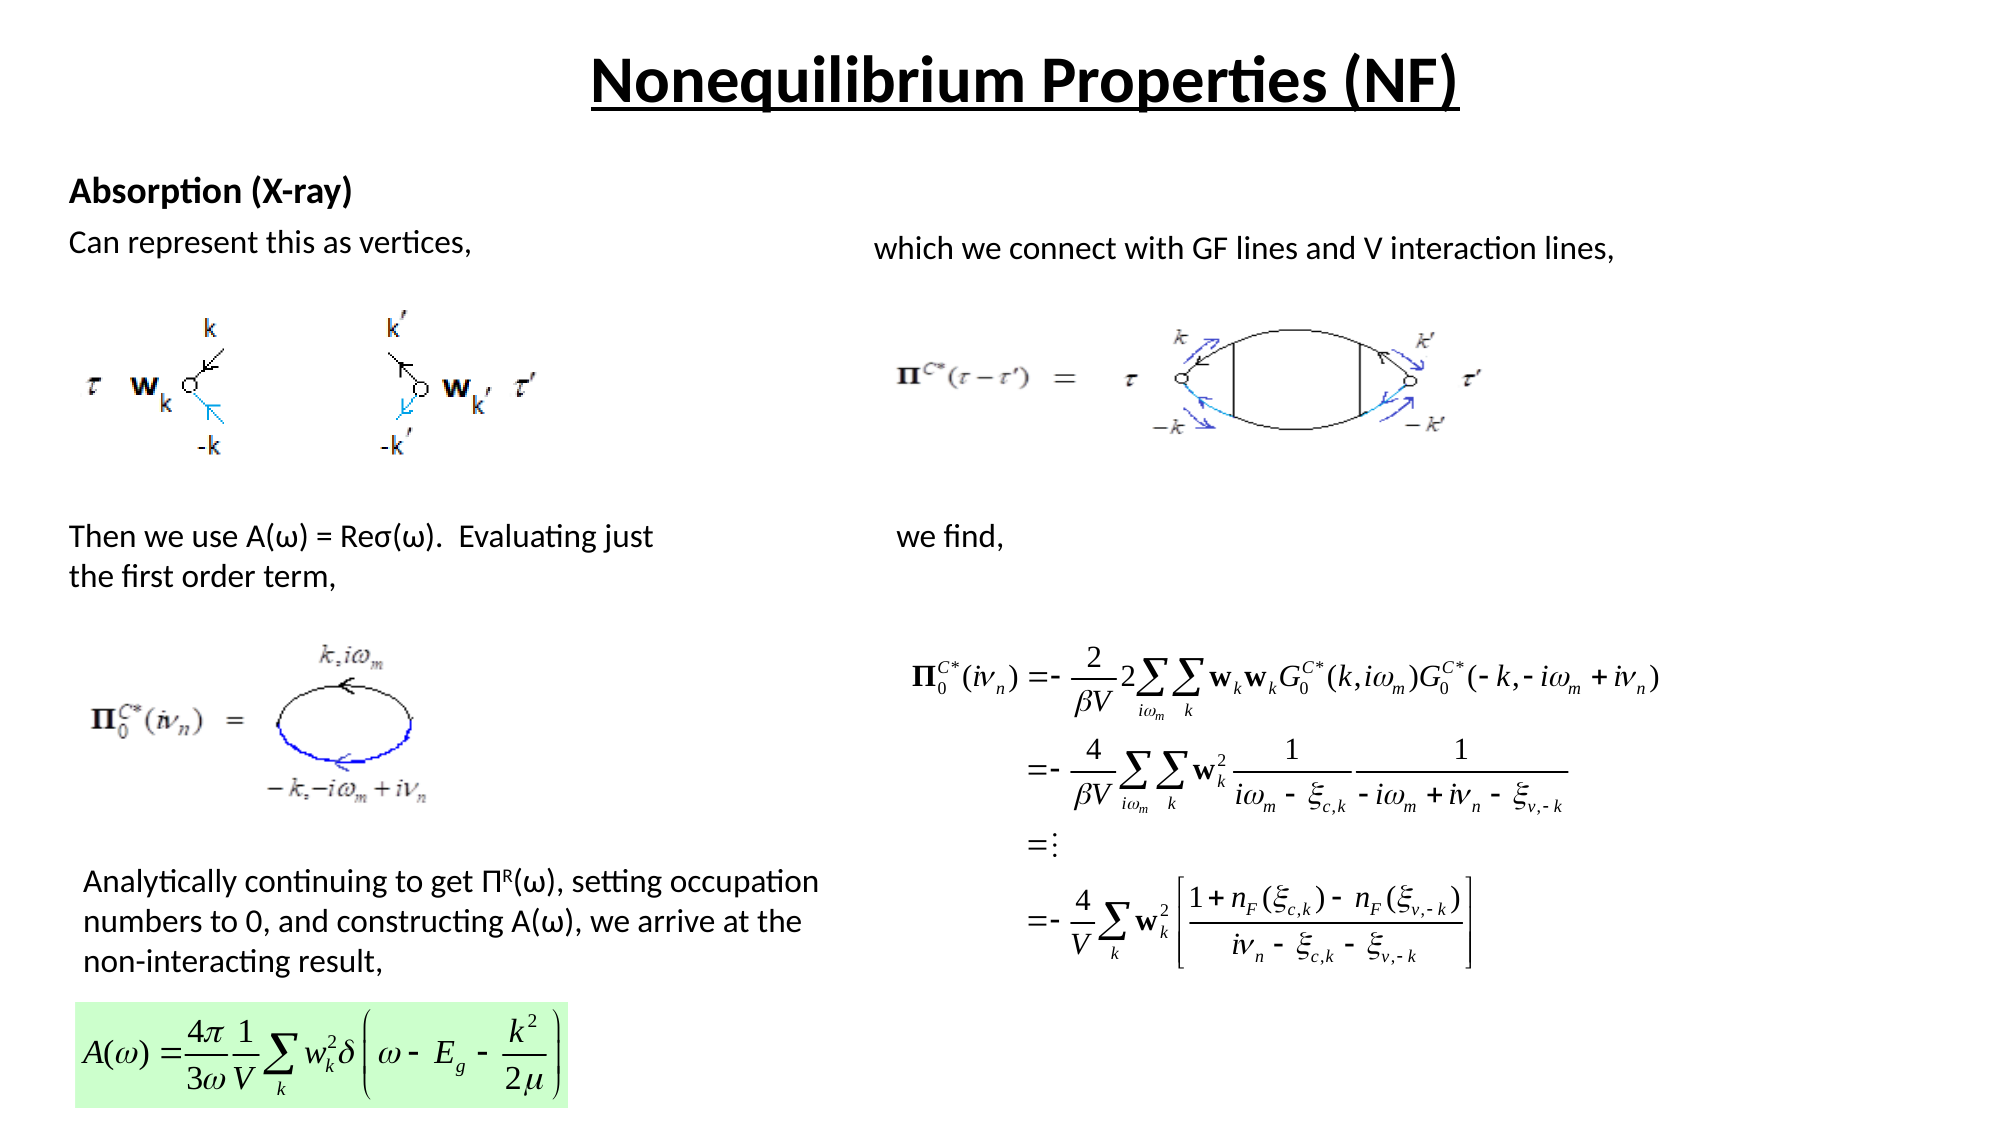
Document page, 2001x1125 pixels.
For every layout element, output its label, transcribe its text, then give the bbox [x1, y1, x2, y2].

text_box we find, [881, 506, 1170, 562]
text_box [75, 1002, 569, 1108]
text_box Then we use A(ω) = Reσ(ω). Evaluating just the first order term, [54, 507, 687, 602]
picture [75, 304, 547, 467]
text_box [70, 627, 460, 831]
title Nonequilibrium Properties (NF) [519, 24, 1532, 68]
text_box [858, 286, 1575, 487]
title Nonequilibrium Properties (NF) [519, 69, 1532, 125]
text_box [907, 635, 1665, 976]
text_box Absorption (X-ray) [54, 158, 407, 212]
text_box which we connect with GF lines and V interaction lines, [858, 218, 1859, 274]
text_box Can represent this as vertices, [54, 212, 502, 267]
text_box Analytically continuing to get ΠR(ω), setting occupation numbers to 0, and constructing A(ω), we arrive at the non-interacting result, [68, 852, 859, 987]
